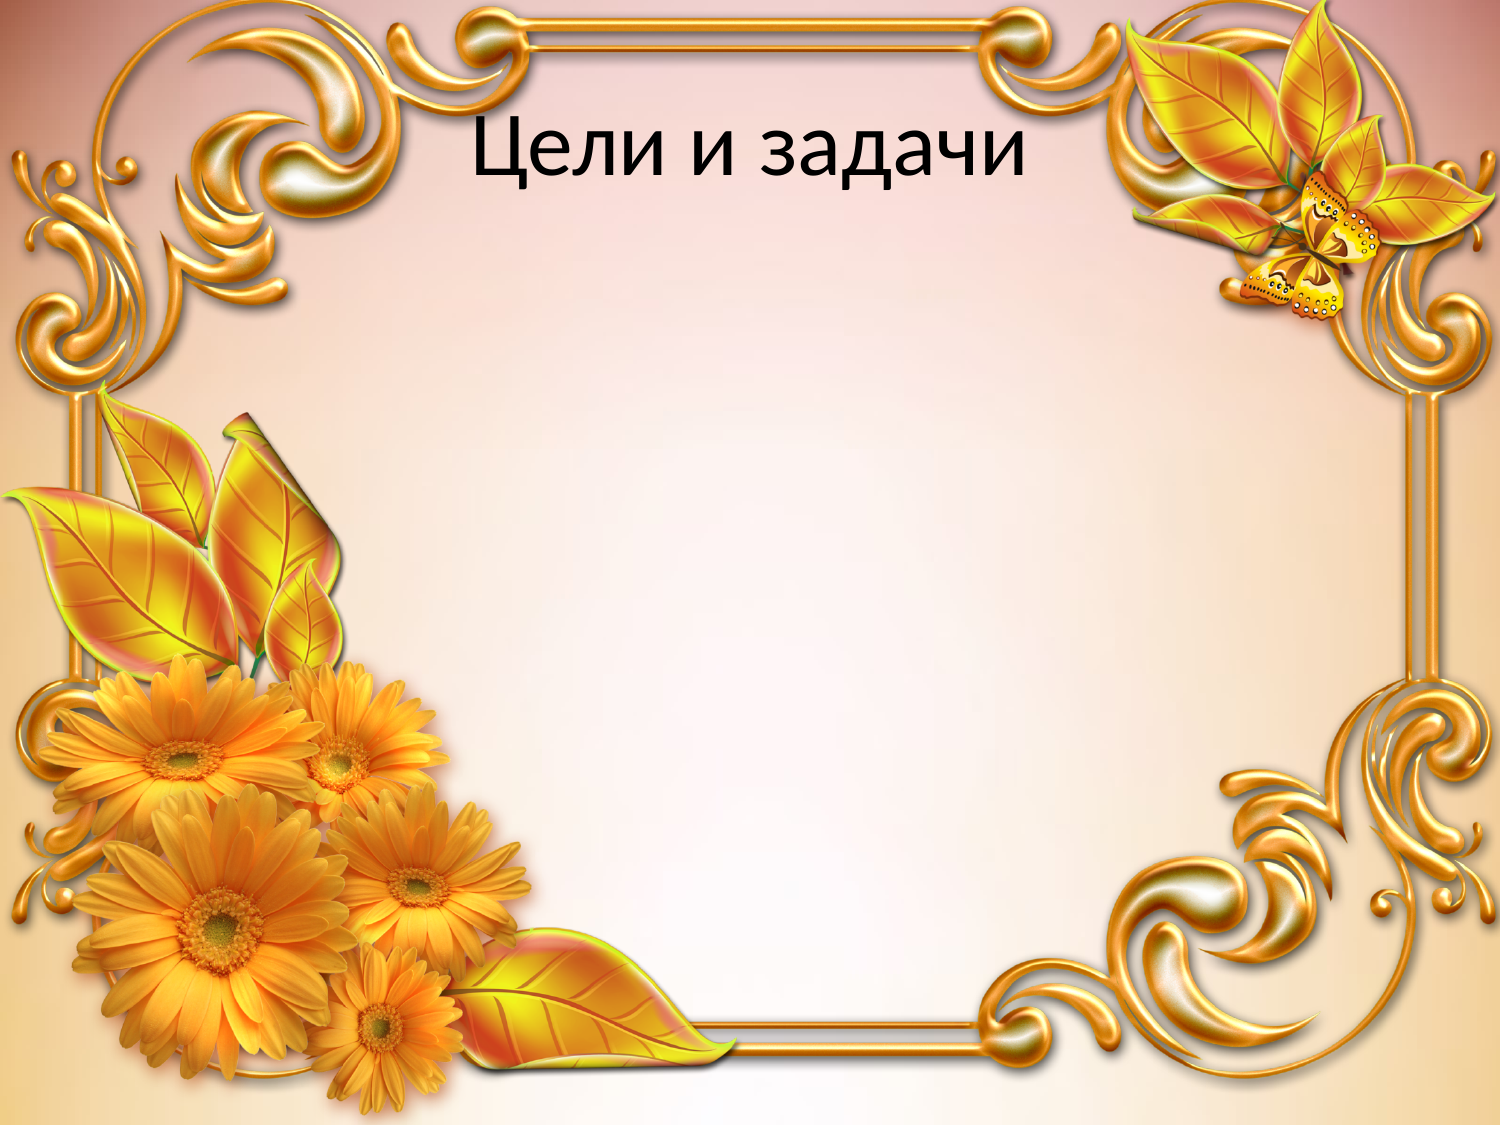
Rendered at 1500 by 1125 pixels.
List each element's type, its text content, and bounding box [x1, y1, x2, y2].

title Цели и задачи [75, 45, 1425, 233]
picture [0, 0, 1500, 1125]
